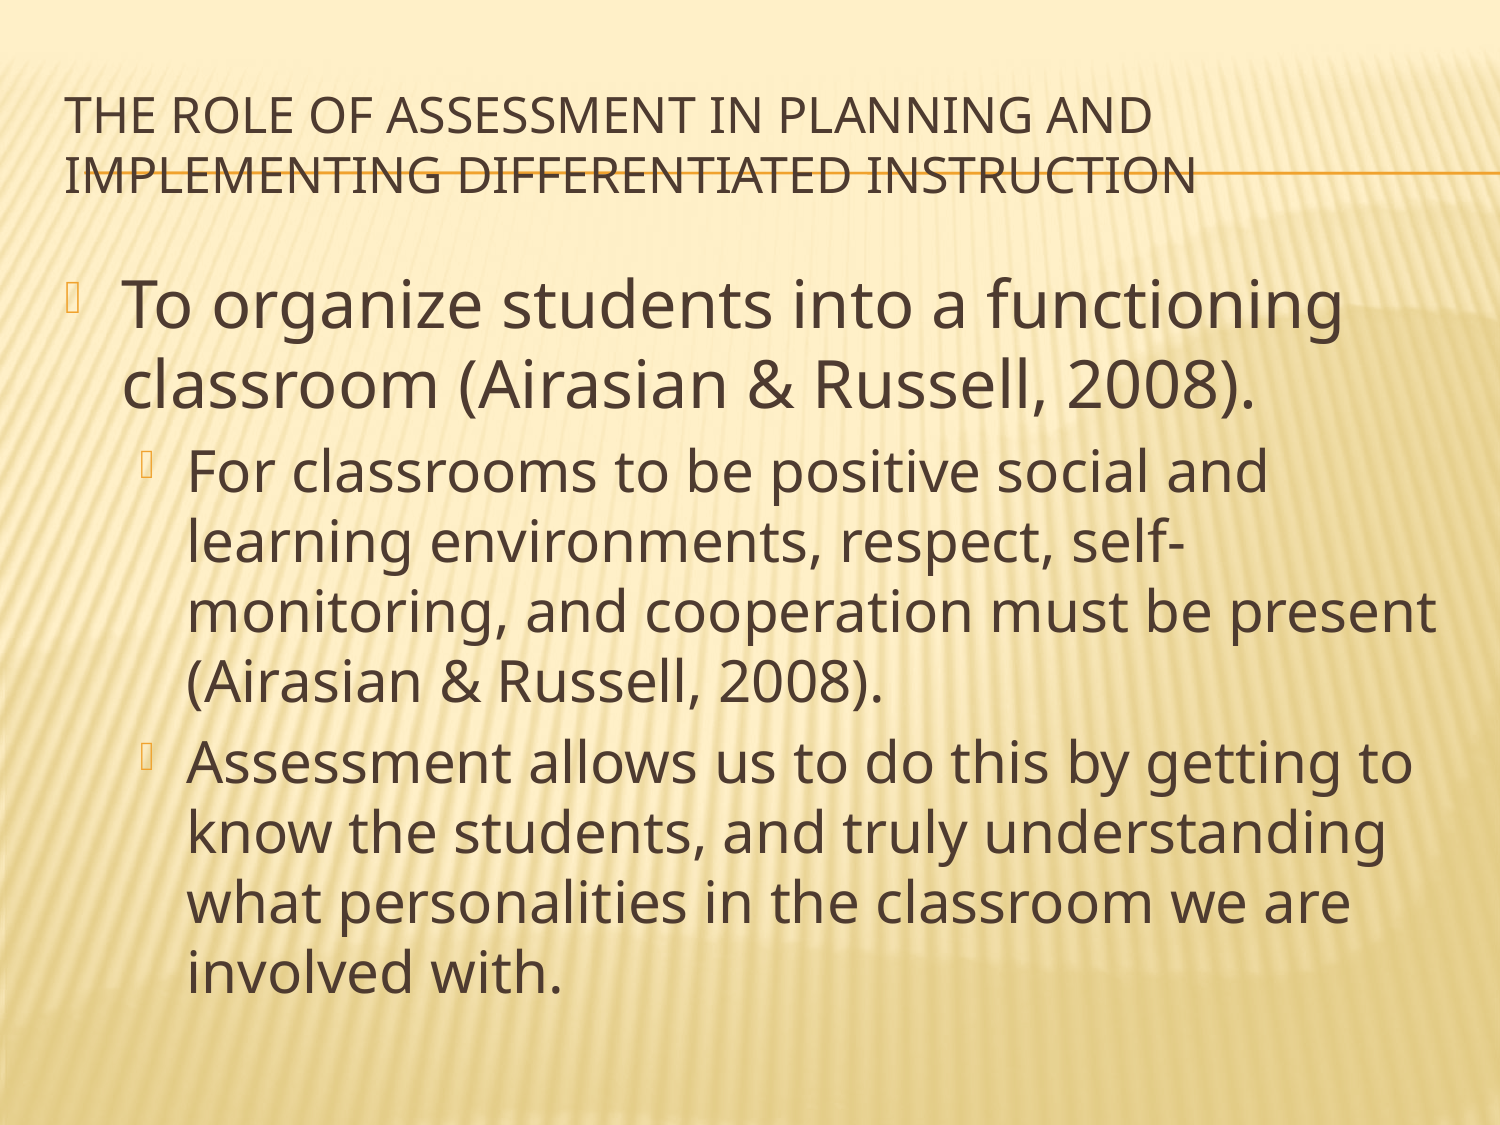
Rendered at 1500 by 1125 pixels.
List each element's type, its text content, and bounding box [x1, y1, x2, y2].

title The role of assessment in planning and implementing differentiated instruction [50, 75, 1475, 213]
list To organize students into a functioning classroom (Airasian & Russell, 2008). For classrooms to be positive social and learning environments, respect, self-monitoring, and cooperation must be present (Airasian & Russell, 2008). Assessment allows us to do this by getting to know the students, and truly understanding what personalities in the classroom we are involved with. [50, 254, 1475, 998]
